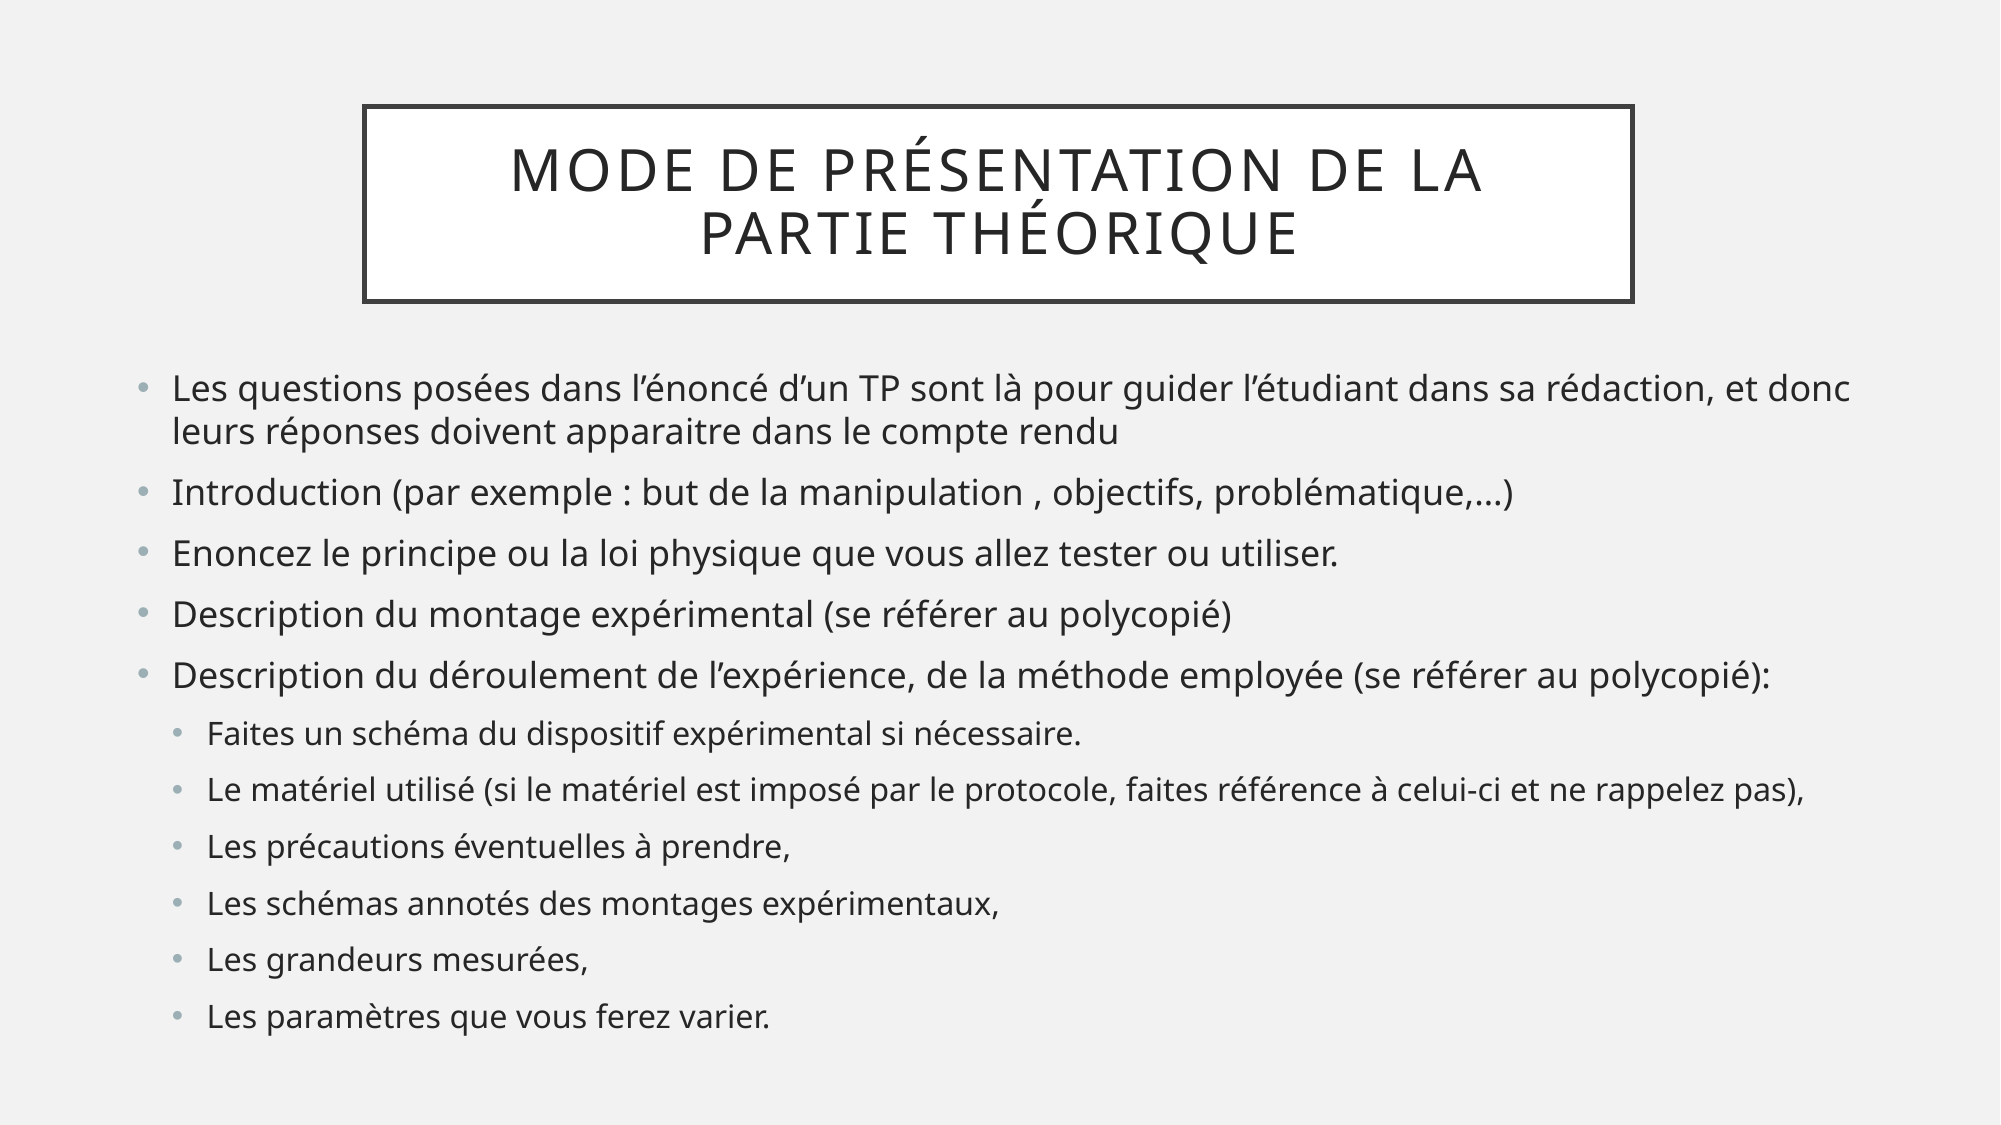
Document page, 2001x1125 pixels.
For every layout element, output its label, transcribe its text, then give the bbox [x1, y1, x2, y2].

list Les questions posées dans l’énoncé d’un TP sont là pour guider l’étudiant dans sa rédaction, et donc leurs réponses doivent apparaitre dans le compte rendu Introduction (par exemple : but de la manipulation , objectifs, problématique,…) Enoncez le principe ou la loi physique que vous allez tester ou utiliser. Description du montage expérimental (se référer au polycopié) Description du déroulement de l’expérience, de la méthode employée (se référer au polycopié): Faites un schéma du dispositif expérimental si nécessaire. Le matériel utilisé (si le matériel est imposé par le protocole, faites référence à celui-ci et ne rappelez pas), Les précautions éventuelles à prendre, Les schémas annotés des montages expérimentaux, Les grandeurs mesurées, Les paramètres que vous ferez varier. [122, 357, 1875, 1044]
title Mode de présentation de la partie théorique [362, 104, 1635, 304]
